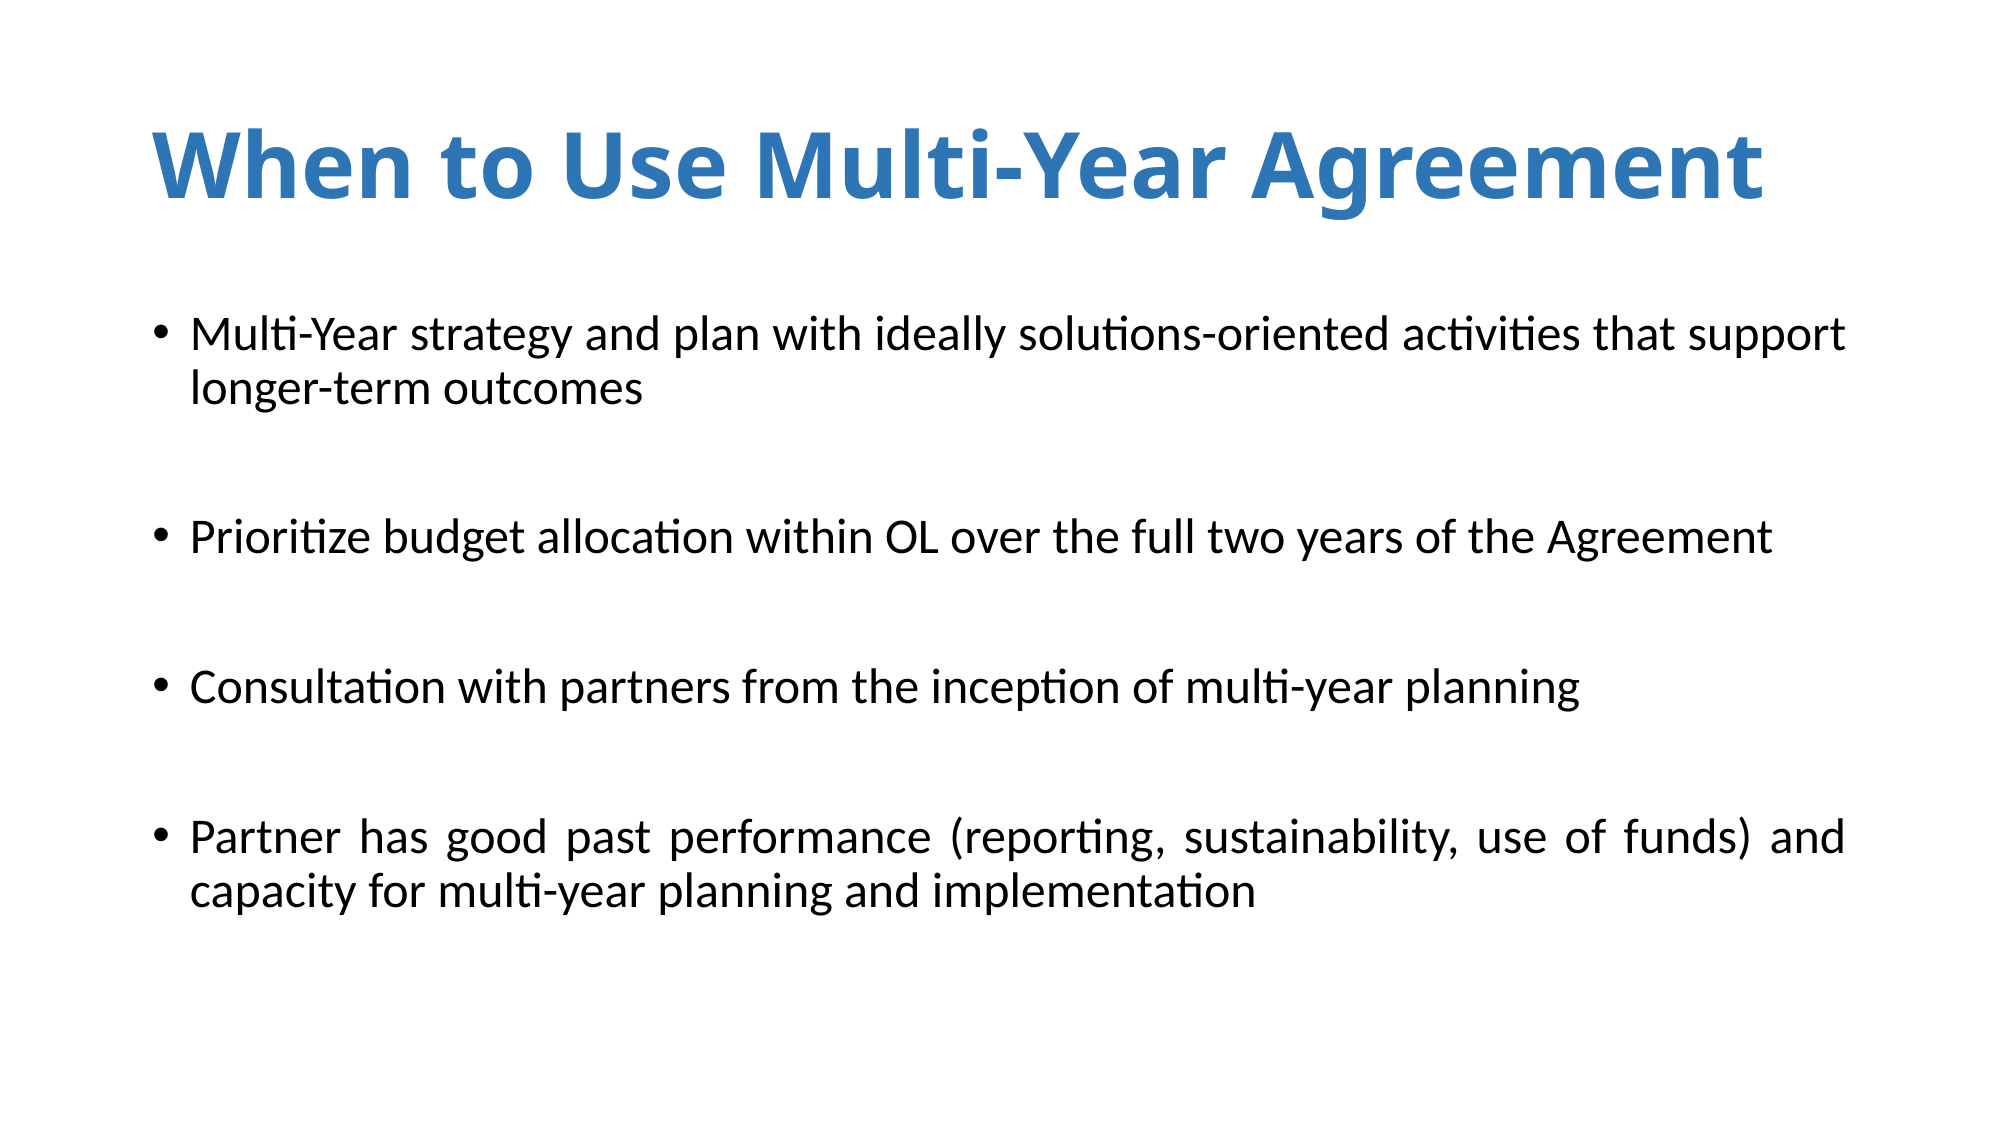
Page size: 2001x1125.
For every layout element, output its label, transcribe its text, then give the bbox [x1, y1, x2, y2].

title When to Use Multi-Year Agreement [137, 59, 1863, 278]
list Multi-Year strategy and plan with ideally solutions-oriented activities that support longer-term outcomes Prioritize budget allocation within OL over the full two years of the Agreement Consultation with partners from the inception of multi-year planning Partner has good past performance (reporting, sustainability, use of funds) and capacity for multi-year planning and implementation [137, 299, 1863, 1014]
